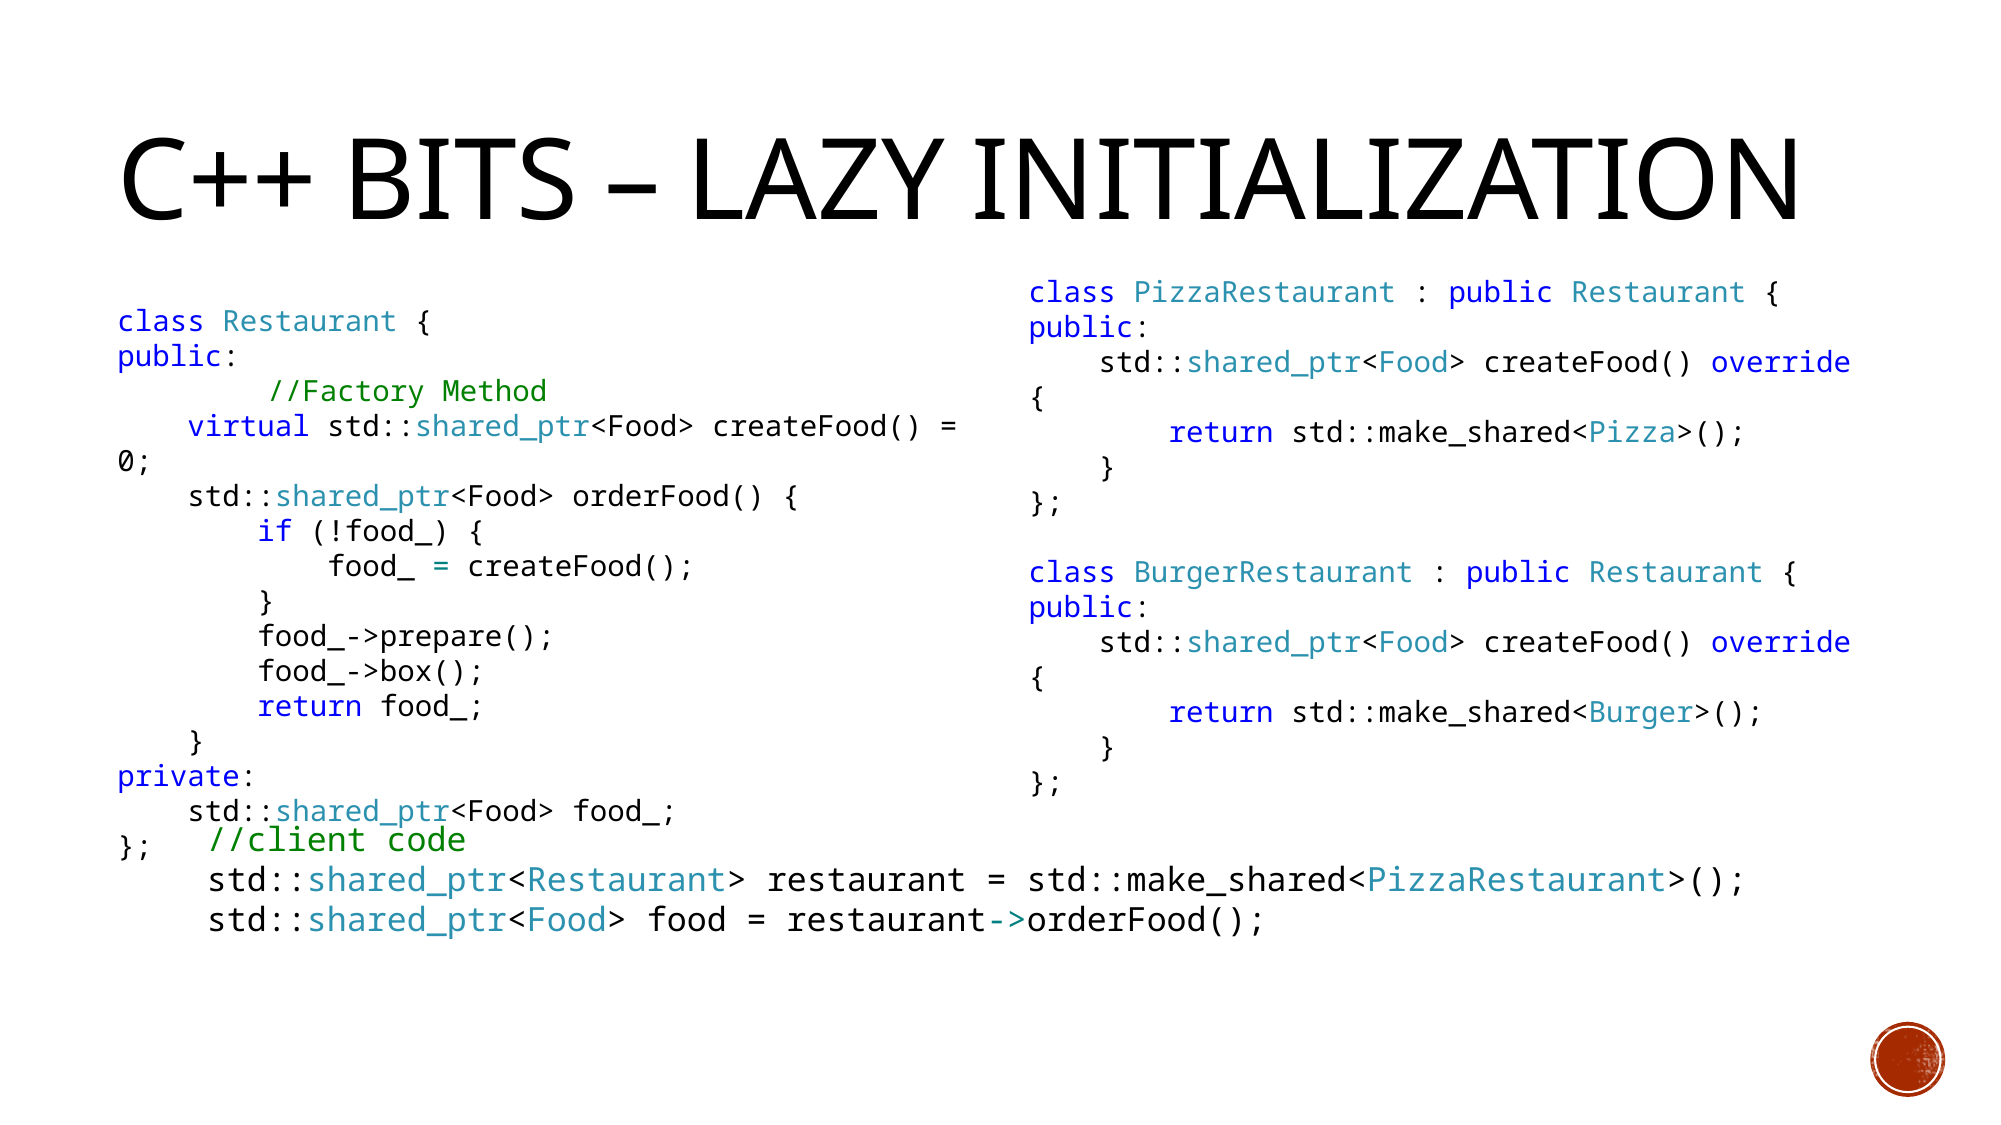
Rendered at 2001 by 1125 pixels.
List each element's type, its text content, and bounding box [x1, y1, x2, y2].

text_box class Restaurant { public: //Factory Method virtual std::shared_ptr<Food> createFood() = 0; std::shared_ptr<Food> orderFood() { if (!food_) { food_ = createFood(); } food_->prepare(); food_->box(); return food_; } private: std::shared_ptr<Food> food_; }; [102, 295, 1014, 905]
text_box C++ bits – lazy initialization [102, 99, 1844, 250]
text_box class PizzaRestaurant : public Restaurant { public: std::shared_ptr<Food> createFood() override { return std::make_shared<Pizza>(); } }; class BurgerRestaurant : public Restaurant { public: std::shared_ptr<Food> createFood() override { return std::make_shared<Burger>(); } }; [1013, 265, 1873, 806]
text_box //client code std::shared_ptr<Restaurant> restaurant = std::make_shared<PizzaRestaurant>(); std::shared_ptr<Food> food = restaurant->orderFood(); [192, 811, 1915, 946]
